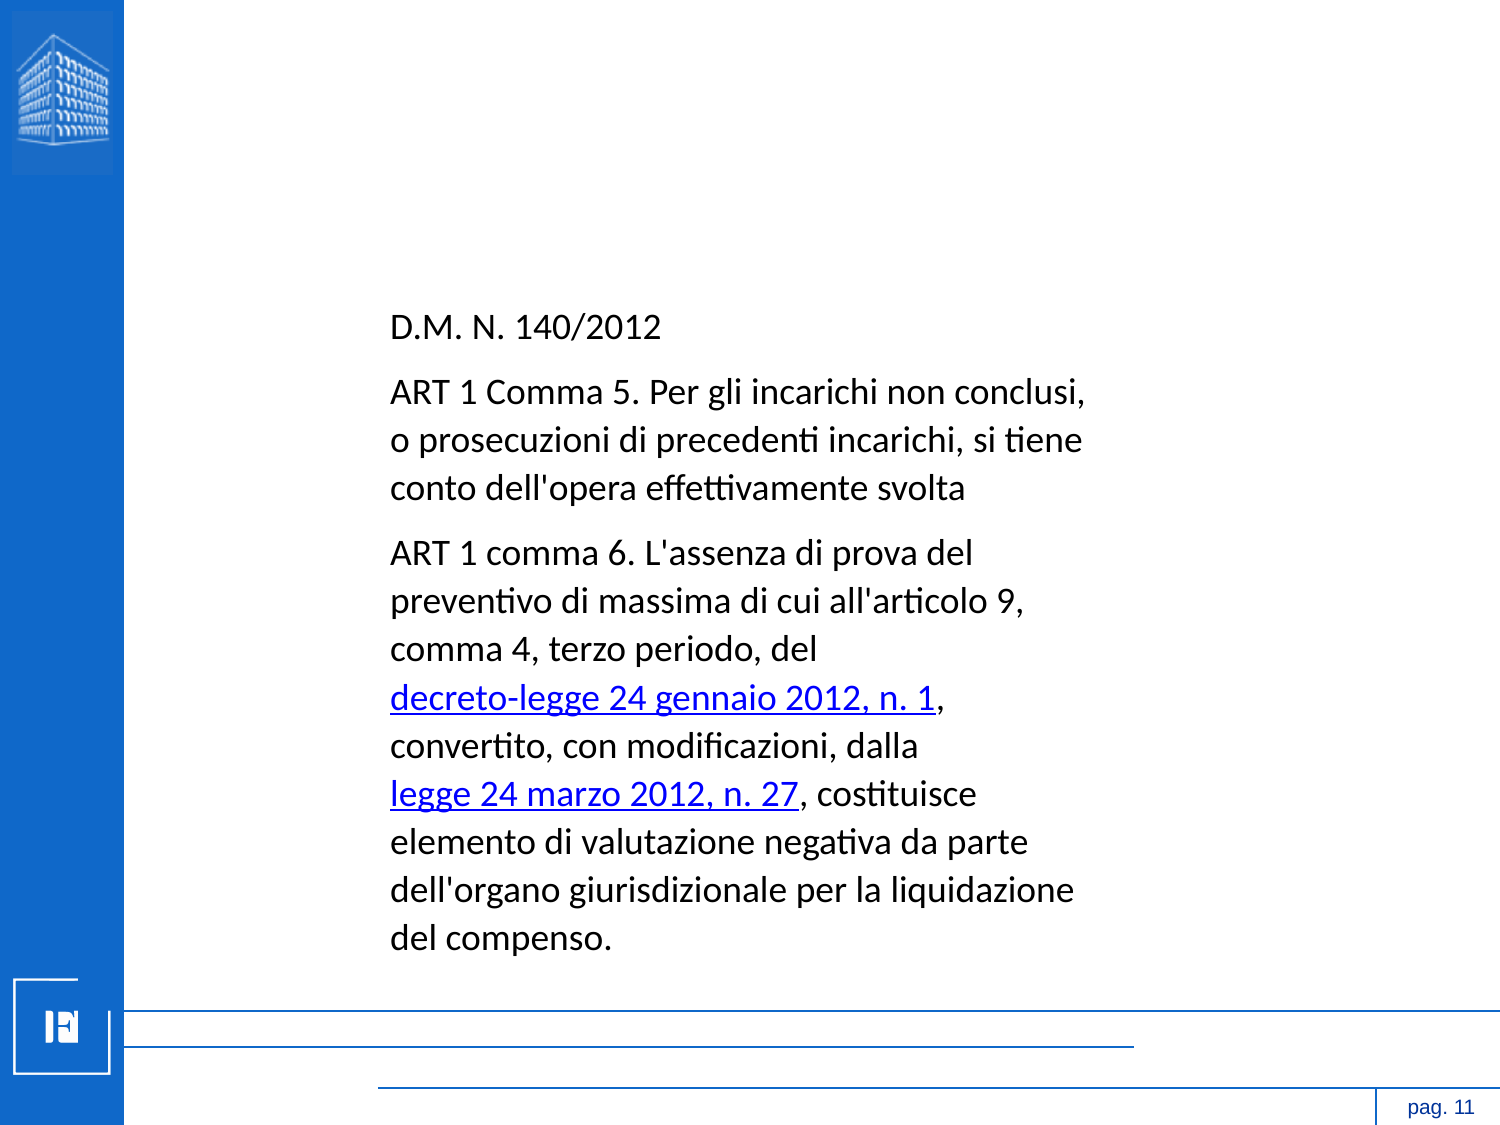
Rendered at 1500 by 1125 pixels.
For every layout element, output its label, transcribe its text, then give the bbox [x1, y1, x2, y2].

picture [11, 976, 113, 1078]
text_box [0, 0, 126, 1010]
slide_number pag. 11 [1381, 1093, 1500, 1124]
text_box [0, 1019, 126, 1125]
text_box D.M. N. 140/2012 ART 1 Comma 5. Per gli incarichi non conclusi, o prosecuzioni di precedenti incarichi, si tiene conto dell'opera effettivamente svolta ART 1 comma 6. L'assenza di prova del preventivo di massima di cui all'articolo 9, comma 4, terzo periodo, del decreto-legge 24 gennaio 2012, n. 1, convertito, con modificazioni, dalla legge 24 marzo 2012, n. 27, costituisce elemento di valutazione negativa da parte dell'organo giurisdizionale per la liquidazione del compenso. [375, 291, 1127, 966]
picture [11, 11, 114, 176]
